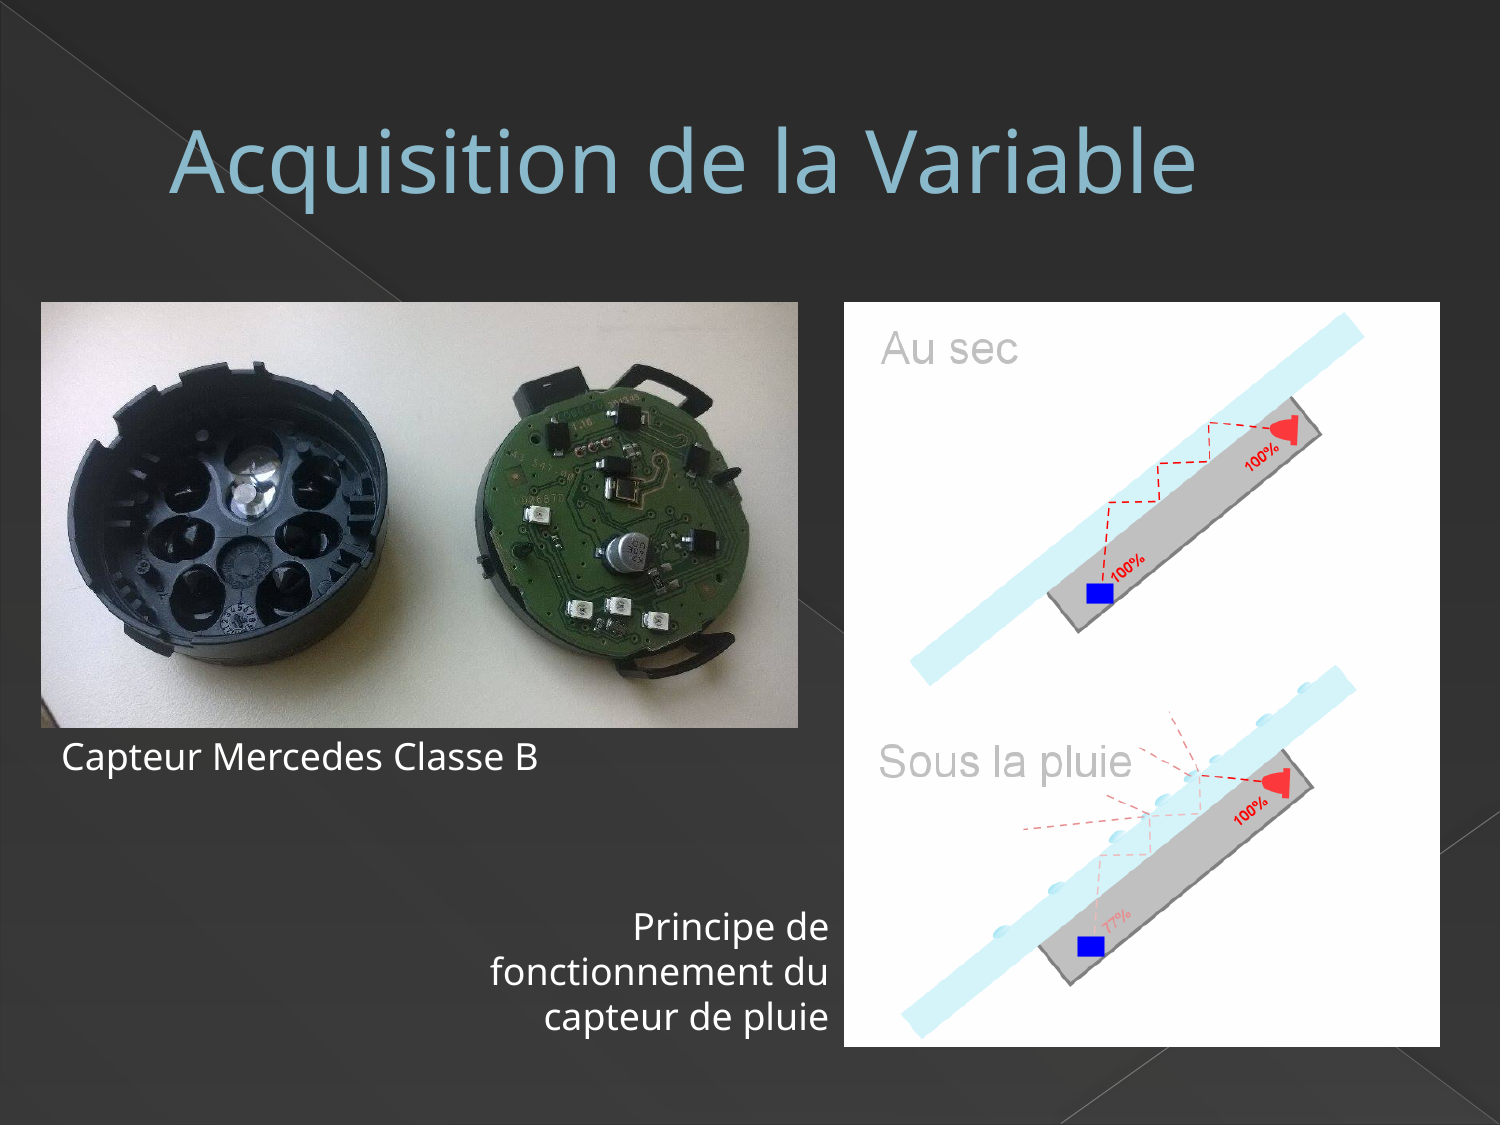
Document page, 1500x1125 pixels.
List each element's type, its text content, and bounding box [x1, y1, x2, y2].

text_box Capteur Mercedes Classe B [46, 729, 555, 786]
title Acquisition de la Variable [75, 43, 1425, 274]
picture [41, 302, 798, 729]
text_box Principe de fonctionnement du capteur de pluie [419, 895, 837, 1045]
picture [844, 302, 1441, 1048]
